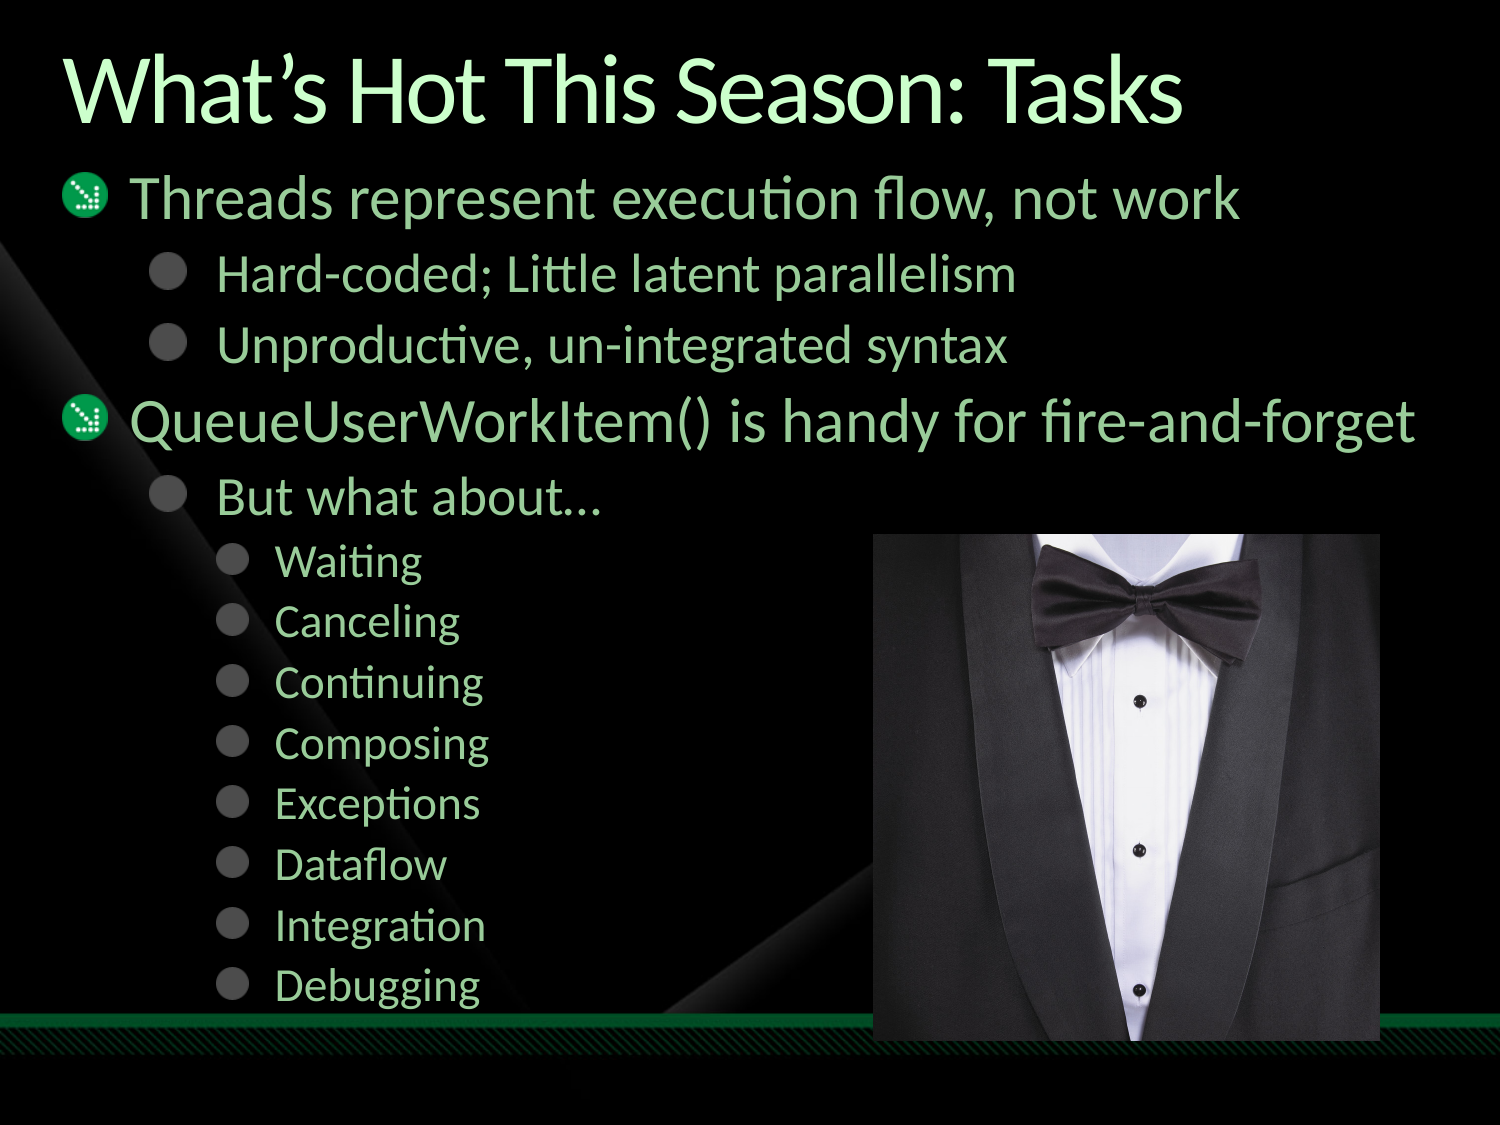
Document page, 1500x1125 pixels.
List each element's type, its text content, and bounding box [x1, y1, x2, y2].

list Threads represent execution flow, not work Hard-coded; Little latent parallelism Unproductive, un-integrated syntax QueueUserWorkItem() is handy for fire-and-forget But what about… Waiting Canceling Continuing Composing Exceptions Dataflow Integration Debugging [62, 165, 1438, 1030]
picture [0, 0, 1500, 1125]
title What’s Hot This Season: Tasks [62, 37, 1438, 147]
